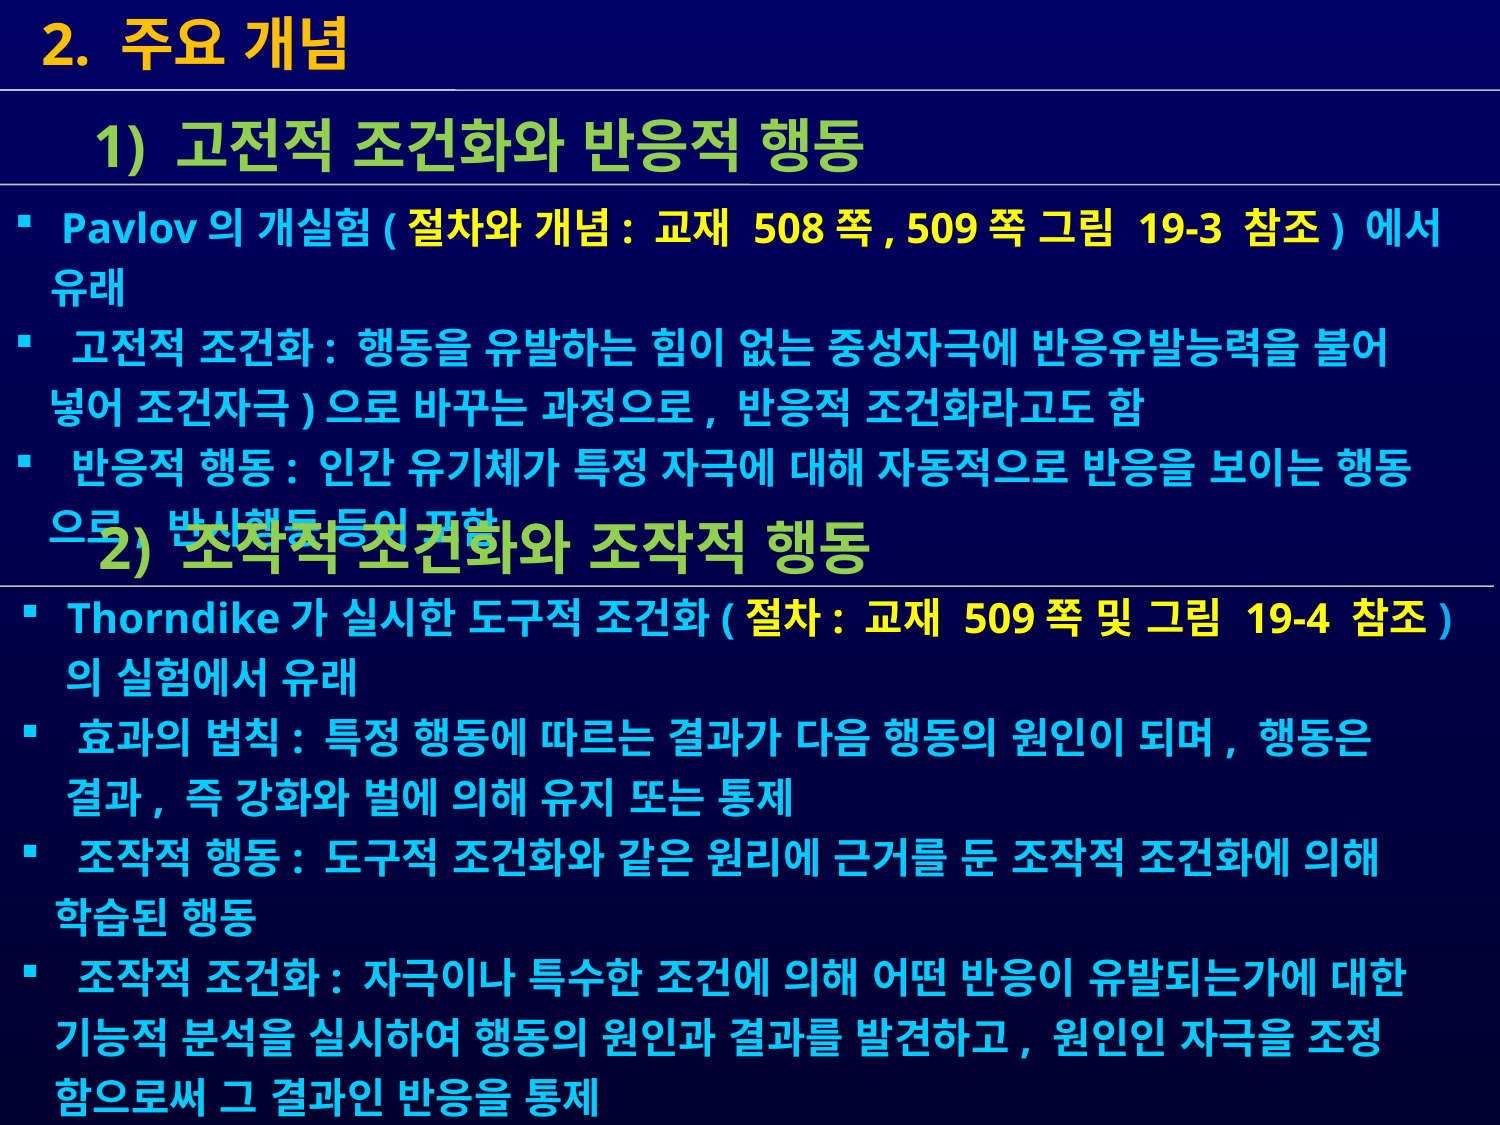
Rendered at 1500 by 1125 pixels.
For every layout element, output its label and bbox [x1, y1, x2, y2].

text_box [0, 0, 1500, 1125]
